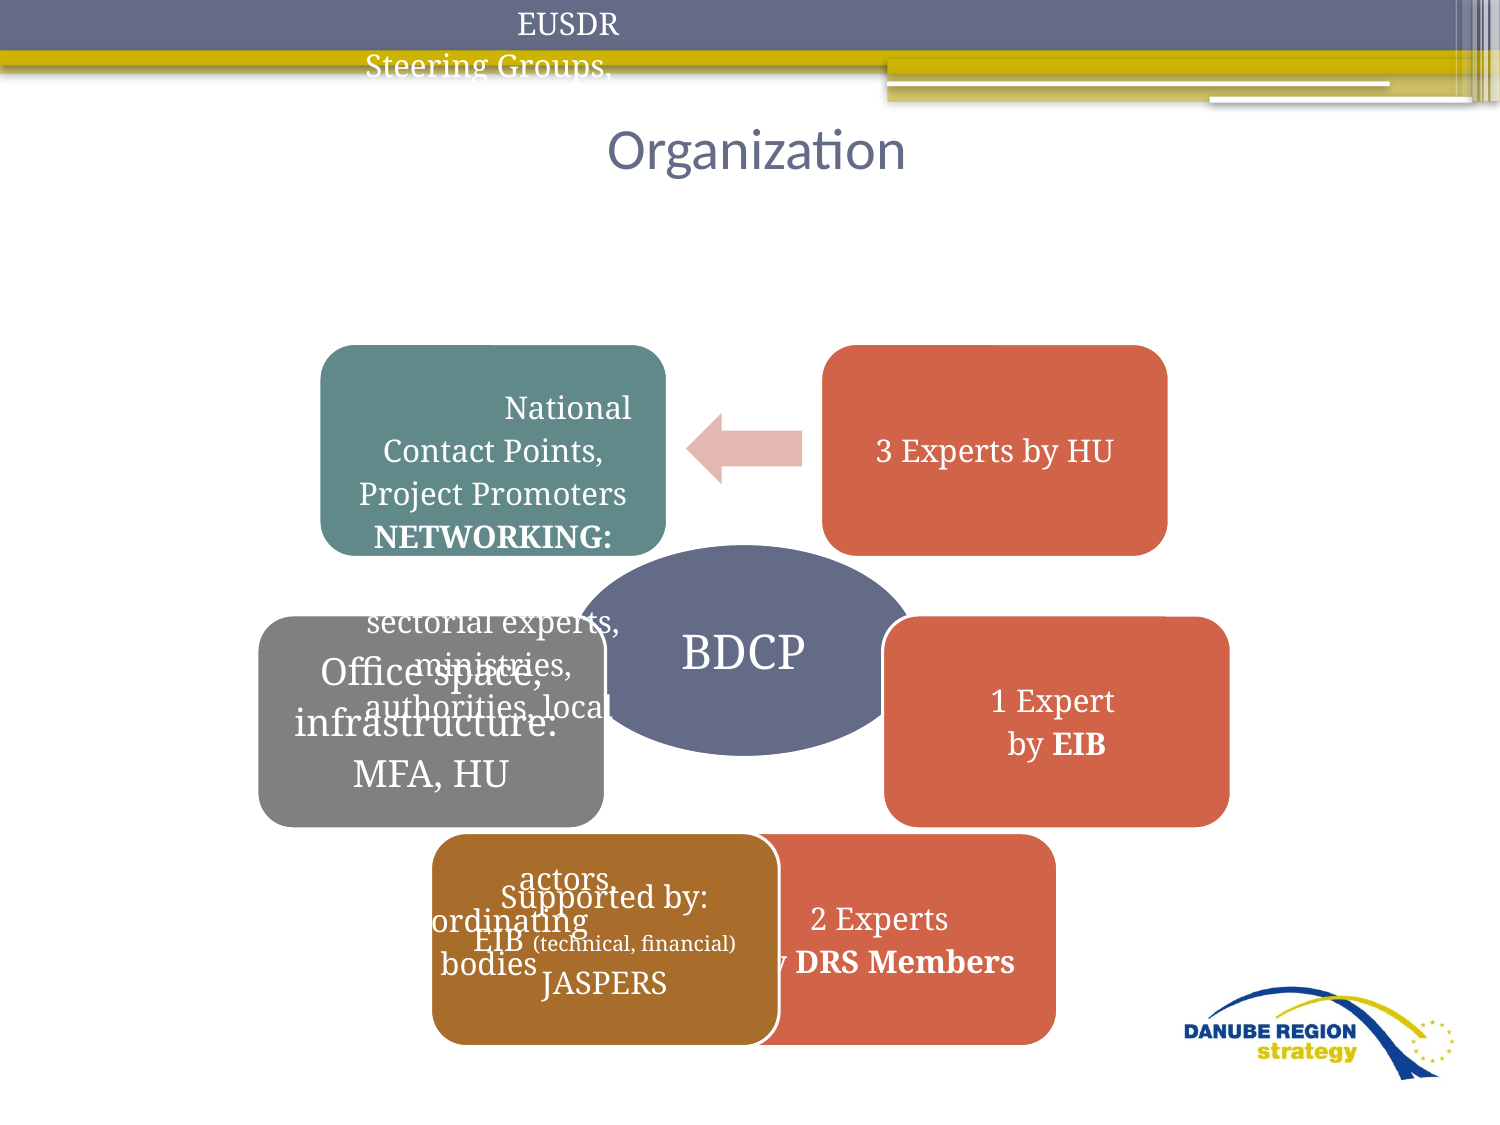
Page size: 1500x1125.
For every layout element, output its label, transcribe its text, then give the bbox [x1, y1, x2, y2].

title Organization [81, 93, 1433, 200]
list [46, 222, 1442, 1079]
picture [1171, 972, 1468, 1094]
